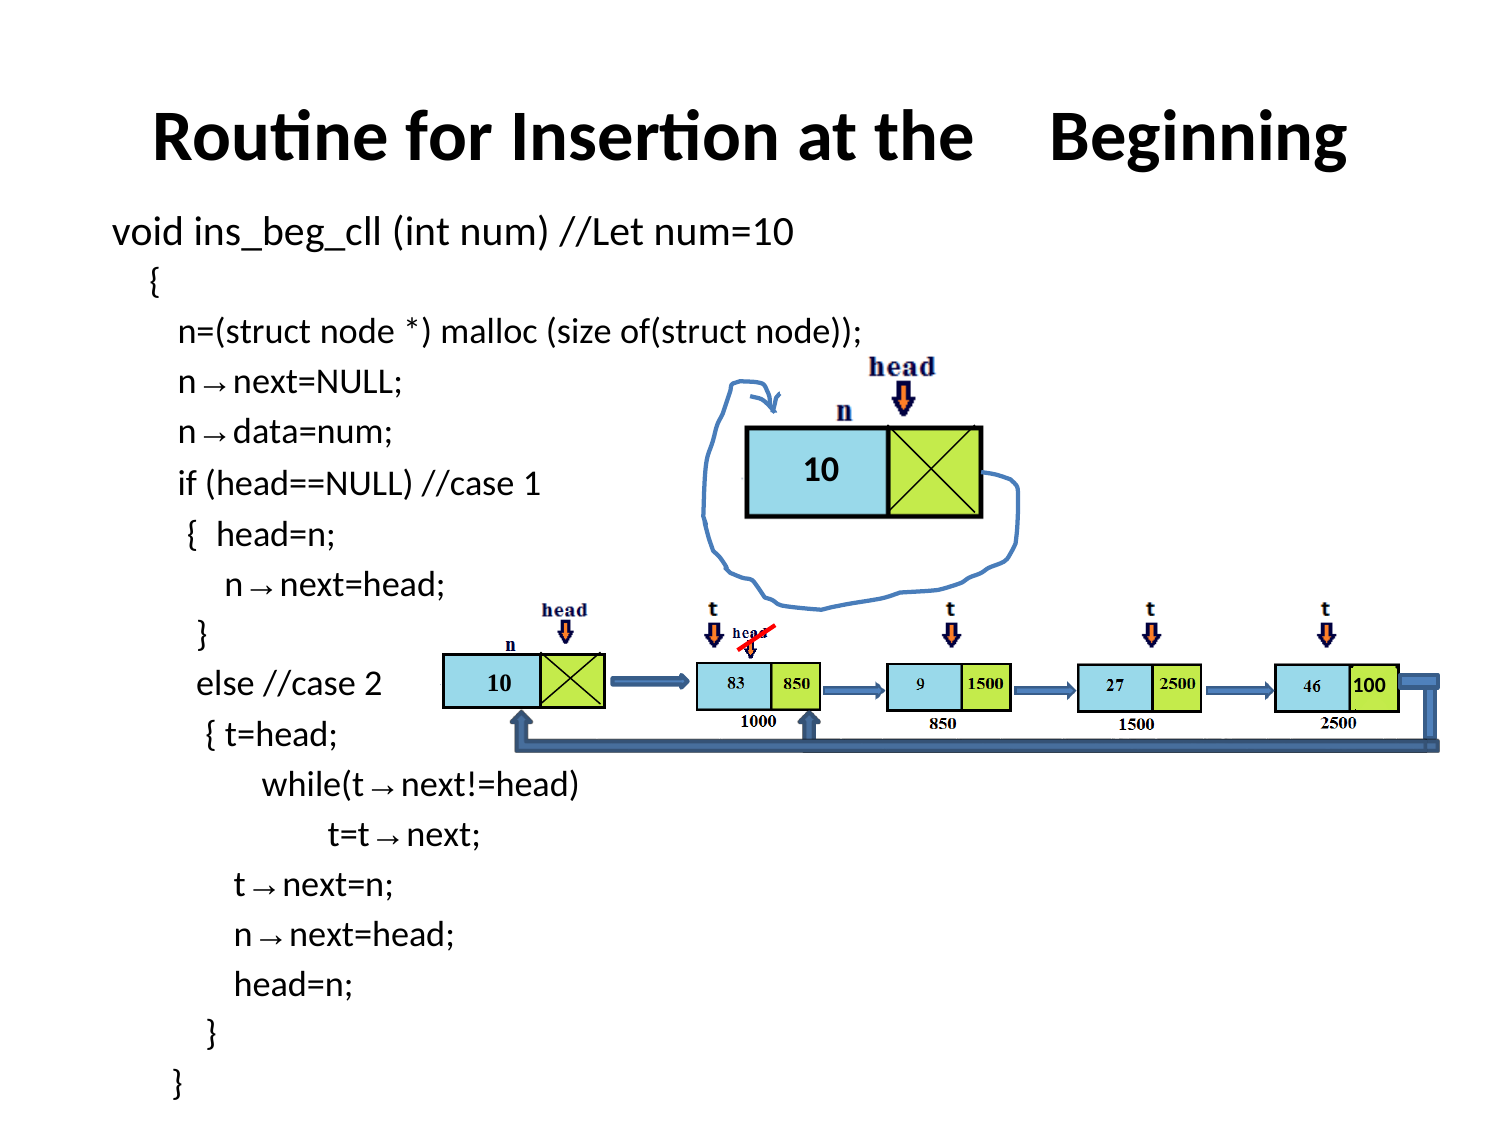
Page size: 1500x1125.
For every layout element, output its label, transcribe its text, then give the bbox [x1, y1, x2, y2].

text_box Routine for Insertion at the void ins_beg_cll (int num) //Let num=10 { n=(struct node *) malloc (size of(struct node)); n→next=NULL; n→data=num; [87, 102, 1040, 461]
text_box [687, 624, 1405, 709]
text_box [937, 600, 964, 651]
text_box [637, 675, 688, 688]
text_box [1312, 600, 1339, 651]
text_box [1400, 687, 1425, 738]
text_box Beginning [1047, 102, 1408, 190]
text_box else //case 2 { t=head; while(t→next!=head) t=t→next; t→next=n; n→next=head; head=n; [194, 664, 637, 1011]
text_box [950, 461, 993, 473]
text_box [1400, 675, 1436, 687]
text_box if (head==NULL) //case 1 { head=n; n→next=head; } [175, 464, 604, 661]
text_box [637, 709, 1428, 753]
text_box 100 [1350, 672, 1397, 702]
text_box 10 [800, 450, 854, 497]
text_box [699, 600, 727, 651]
text_box [1428, 709, 1440, 753]
text_box [1425, 687, 1436, 738]
text_box [588, 637, 613, 664]
text_box 10 [484, 669, 518, 699]
text_box [703, 461, 1019, 610]
text_box } [87, 1060, 208, 1111]
text_box } [203, 1014, 227, 1061]
text_box [1137, 600, 1164, 651]
